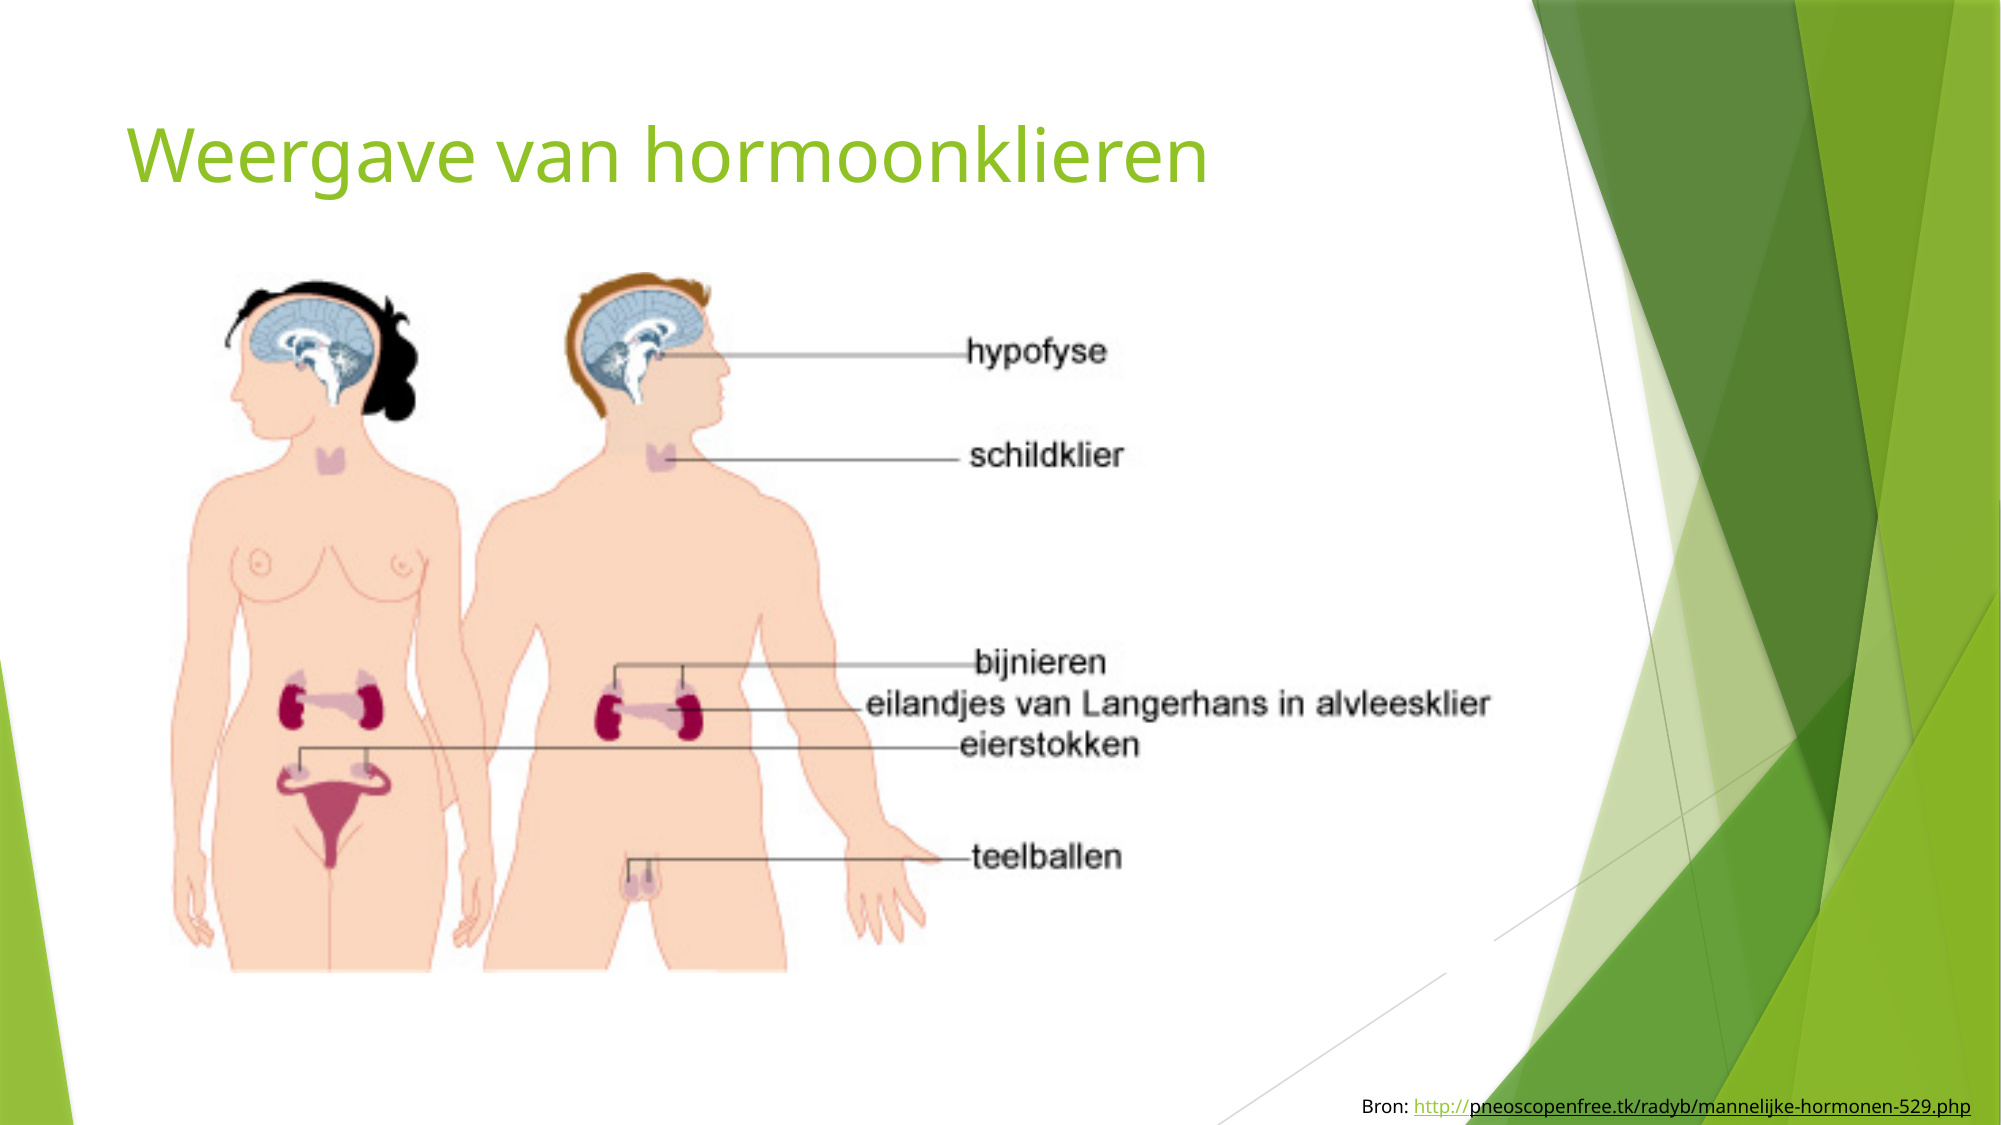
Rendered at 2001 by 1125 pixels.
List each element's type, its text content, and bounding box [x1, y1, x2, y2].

title Weergave van hormoonklieren [111, 99, 1522, 317]
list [169, 271, 1495, 973]
text_box Bron: http://pneoscopenfree.tk/radyb/mannelijke-hormonen-529.php [1346, 1087, 2000, 1125]
